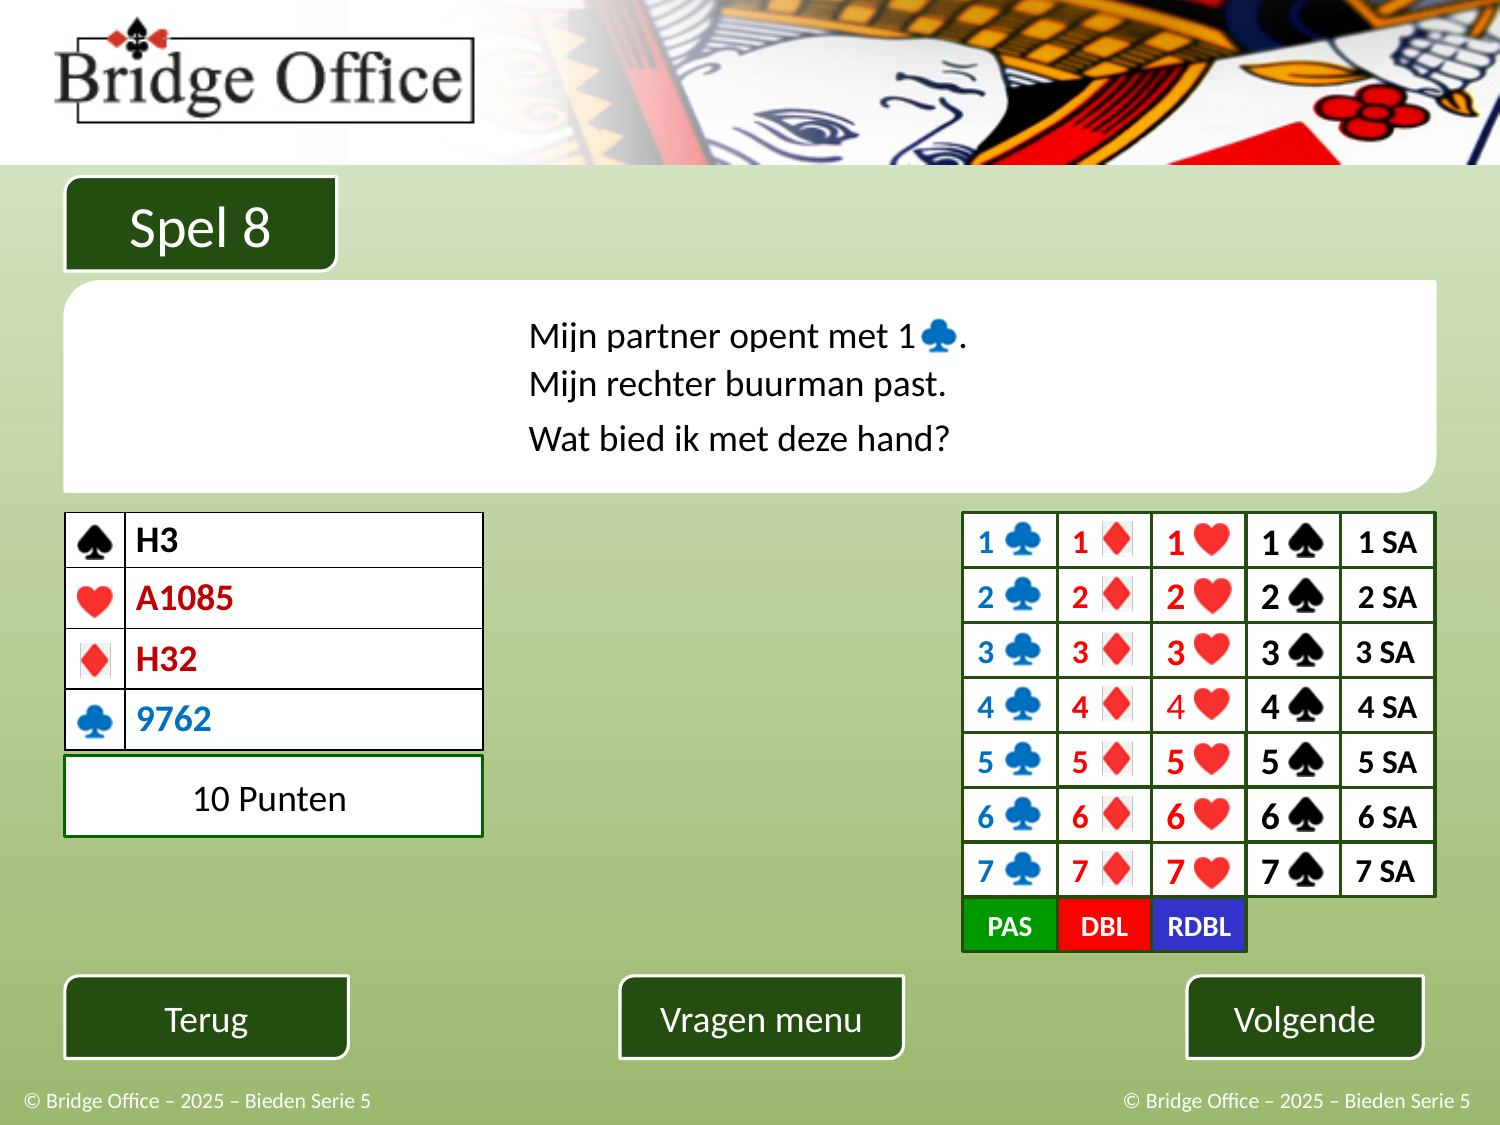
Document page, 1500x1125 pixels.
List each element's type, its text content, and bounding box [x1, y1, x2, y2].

picture [1288, 851, 1324, 887]
text_box 3 [1056, 621, 1150, 676]
text_box 10 Punten [63, 754, 484, 838]
table_cell 9762 [126, 690, 482, 749]
text_box © Bridge Office – 2025 – Bieden Serie 5 [8, 1079, 393, 1121]
picture [1004, 686, 1041, 723]
picture [77, 524, 114, 561]
text_box 7 [1245, 841, 1339, 898]
picture [1099, 796, 1135, 833]
table_cell [66, 629, 124, 688]
picture [1099, 686, 1135, 723]
picture [1099, 741, 1135, 778]
picture [1193, 578, 1232, 614]
picture [1004, 576, 1041, 613]
text_box 6 SA [1339, 786, 1437, 844]
table_cell [66, 690, 124, 749]
text_box Spel 8 [63, 179, 339, 273]
text_box 6 [1056, 786, 1150, 841]
text_box 4 [1059, 676, 1150, 734]
text_box 3 SA [1339, 621, 1437, 676]
picture [1288, 521, 1325, 558]
text_box 2 [961, 569, 1056, 621]
picture [1193, 523, 1230, 556]
table_cell A1085 [126, 568, 482, 628]
picture [1193, 798, 1230, 830]
picture [1288, 741, 1324, 778]
text_box 4 SA [1339, 676, 1437, 734]
text_box © Bridge Office – 2025 – Bieden Serie 5 [1107, 1079, 1500, 1121]
table_header [66, 513, 124, 567]
picture [1099, 851, 1135, 887]
text_box [63, 280, 1437, 493]
picture [77, 643, 114, 679]
table_cell H32 [126, 629, 482, 688]
table_cell [66, 568, 124, 628]
text_box 1 [1059, 511, 1153, 569]
text_box 1 [961, 511, 1059, 569]
text_box 1 [1153, 511, 1245, 569]
text_box 2 SA [1339, 569, 1437, 621]
text_box RDBL [1153, 898, 1248, 953]
text_box 5 [1248, 734, 1339, 786]
text_box Mijn rechter buurman past. [513, 352, 987, 406]
picture [1288, 576, 1324, 613]
picture [920, 318, 957, 354]
picture [1288, 631, 1324, 668]
text_box 5 [961, 734, 1059, 786]
text_box 5 SA [1339, 734, 1437, 786]
picture [1193, 743, 1230, 776]
picture [77, 585, 114, 618]
text_box 3 [1150, 621, 1245, 676]
picture [1288, 796, 1324, 832]
text_box 2 [1056, 569, 1153, 621]
picture [1004, 796, 1041, 833]
table_header H3 [126, 513, 482, 567]
text_box 7 [1056, 841, 1150, 898]
text_box 1 [1245, 511, 1342, 569]
text_box 2 [1245, 569, 1339, 621]
picture [1004, 631, 1041, 668]
text_box 6 [1245, 786, 1339, 841]
text_box 1 SA [1342, 511, 1437, 569]
picture [1193, 857, 1230, 890]
text_box Volgende [1185, 974, 1425, 1061]
text_box 5 [1153, 734, 1248, 786]
picture [1004, 741, 1041, 778]
text_box 6 [961, 786, 1056, 841]
text_box Mijn partner opent met 1 . [513, 303, 1022, 364]
picture [1099, 631, 1135, 668]
picture [1004, 851, 1041, 887]
text_box 6 [1150, 786, 1245, 841]
picture [1004, 521, 1041, 558]
text_box Terug [63, 974, 350, 1061]
text_box 2 [1153, 569, 1245, 621]
text_box Vragen menu [618, 974, 906, 1061]
picture [1099, 576, 1135, 613]
text_box 3 [1245, 621, 1339, 676]
text_box Wat bied ik met deze hand? [513, 406, 987, 467]
picture [1288, 686, 1324, 723]
text_box 7 SA [1339, 844, 1437, 898]
picture [0, 0, 1500, 166]
text_box 7 [961, 841, 1056, 896]
text_box 4 [961, 676, 1059, 734]
picture [1099, 521, 1135, 558]
text_box PAS [961, 896, 1059, 953]
text_box 3 [961, 621, 1056, 676]
picture [1193, 688, 1230, 721]
picture [77, 703, 114, 740]
text_box DBL [1059, 898, 1153, 953]
text_box 4 [1245, 676, 1339, 734]
text_box 5 [1059, 734, 1153, 786]
text_box 7 [1150, 841, 1245, 898]
picture [1194, 633, 1230, 666]
text_box 4 [1150, 676, 1245, 734]
